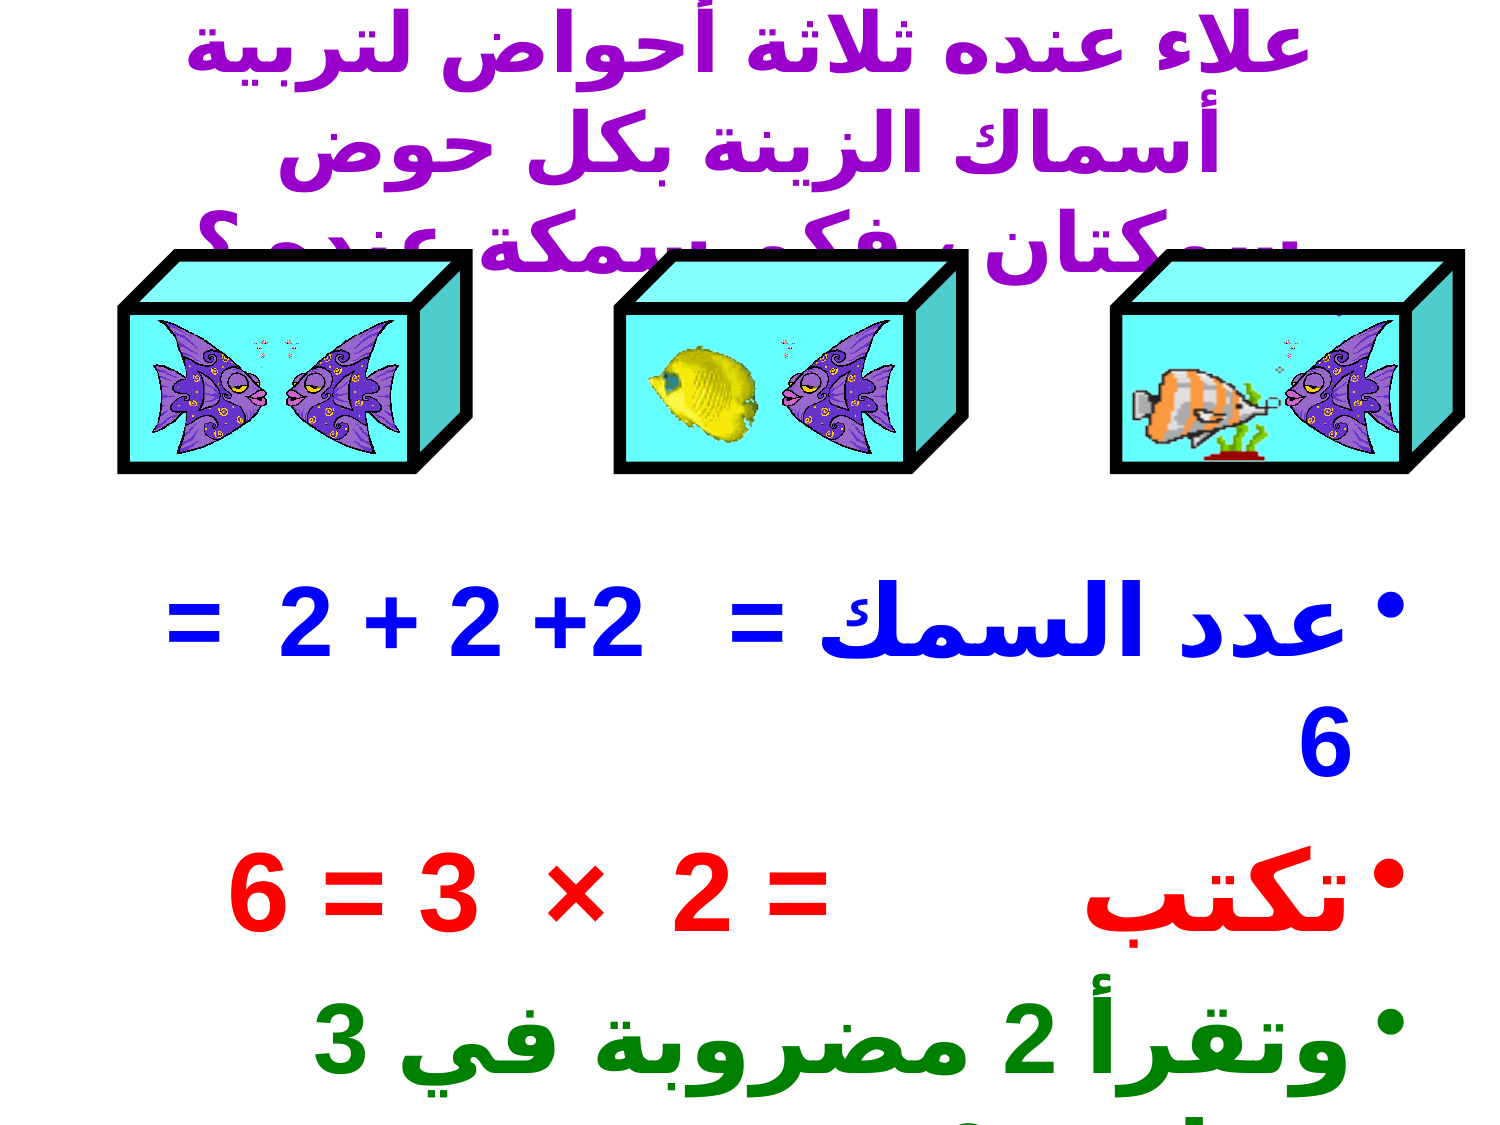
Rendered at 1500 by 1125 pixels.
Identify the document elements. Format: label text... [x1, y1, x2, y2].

title علاء عنده ثلاثة أحواض لتربية أسماك الزينة بكل حوض سمكتان ، فكم سمكة عنده ؟ [75, 45, 1425, 233]
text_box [607, 255, 963, 492]
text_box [1080, 255, 1459, 504]
list عدد السمك = 2+ 2 + 2 = 6 تكتب = 2 × 3 = 6 وتقرأ 2 مضروبة في 3 يساوي 6 [75, 262, 1425, 1005]
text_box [123, 255, 467, 468]
